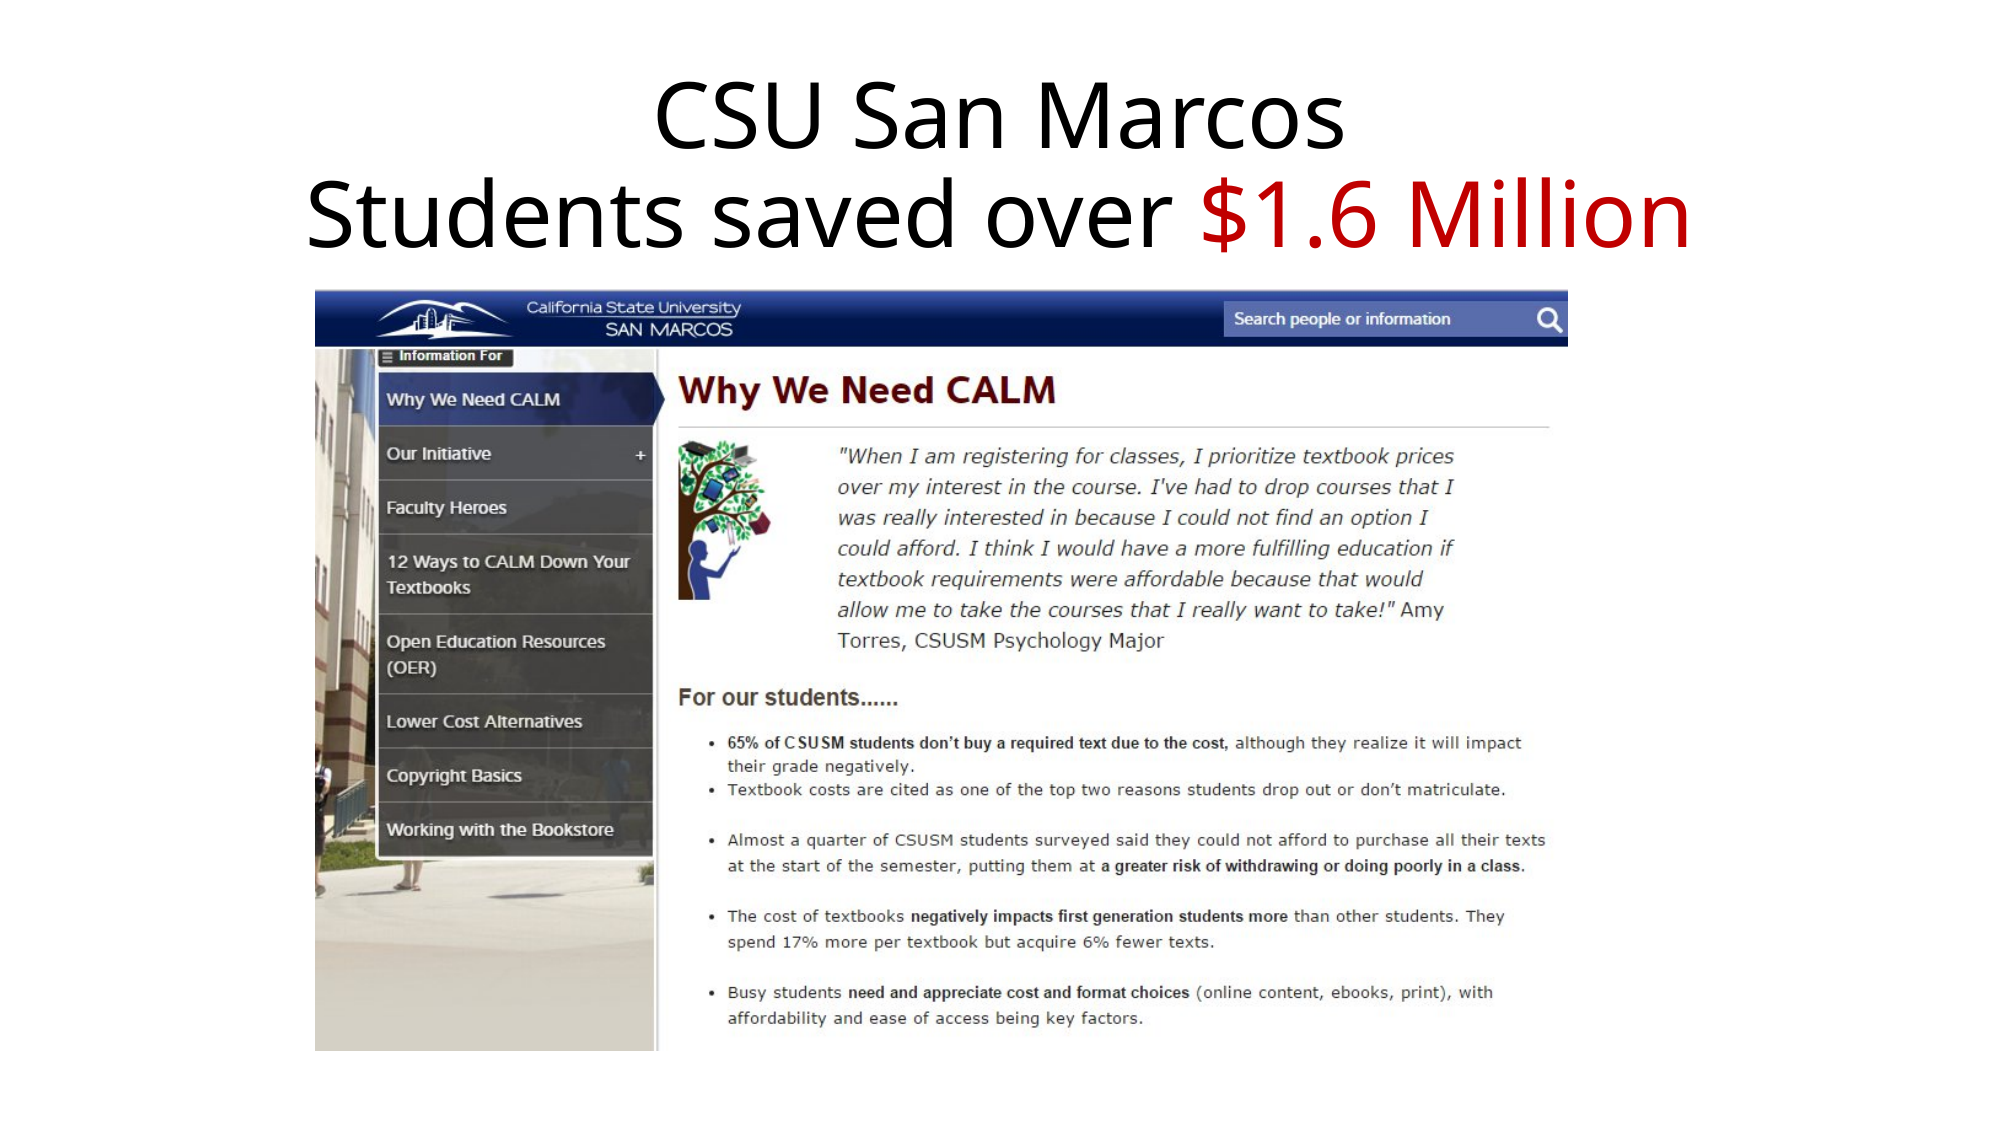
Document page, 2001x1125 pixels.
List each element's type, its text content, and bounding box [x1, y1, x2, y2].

picture [315, 289, 1568, 1051]
title CSU San Marcos Students saved over $1.6 Million [137, 59, 1863, 278]
